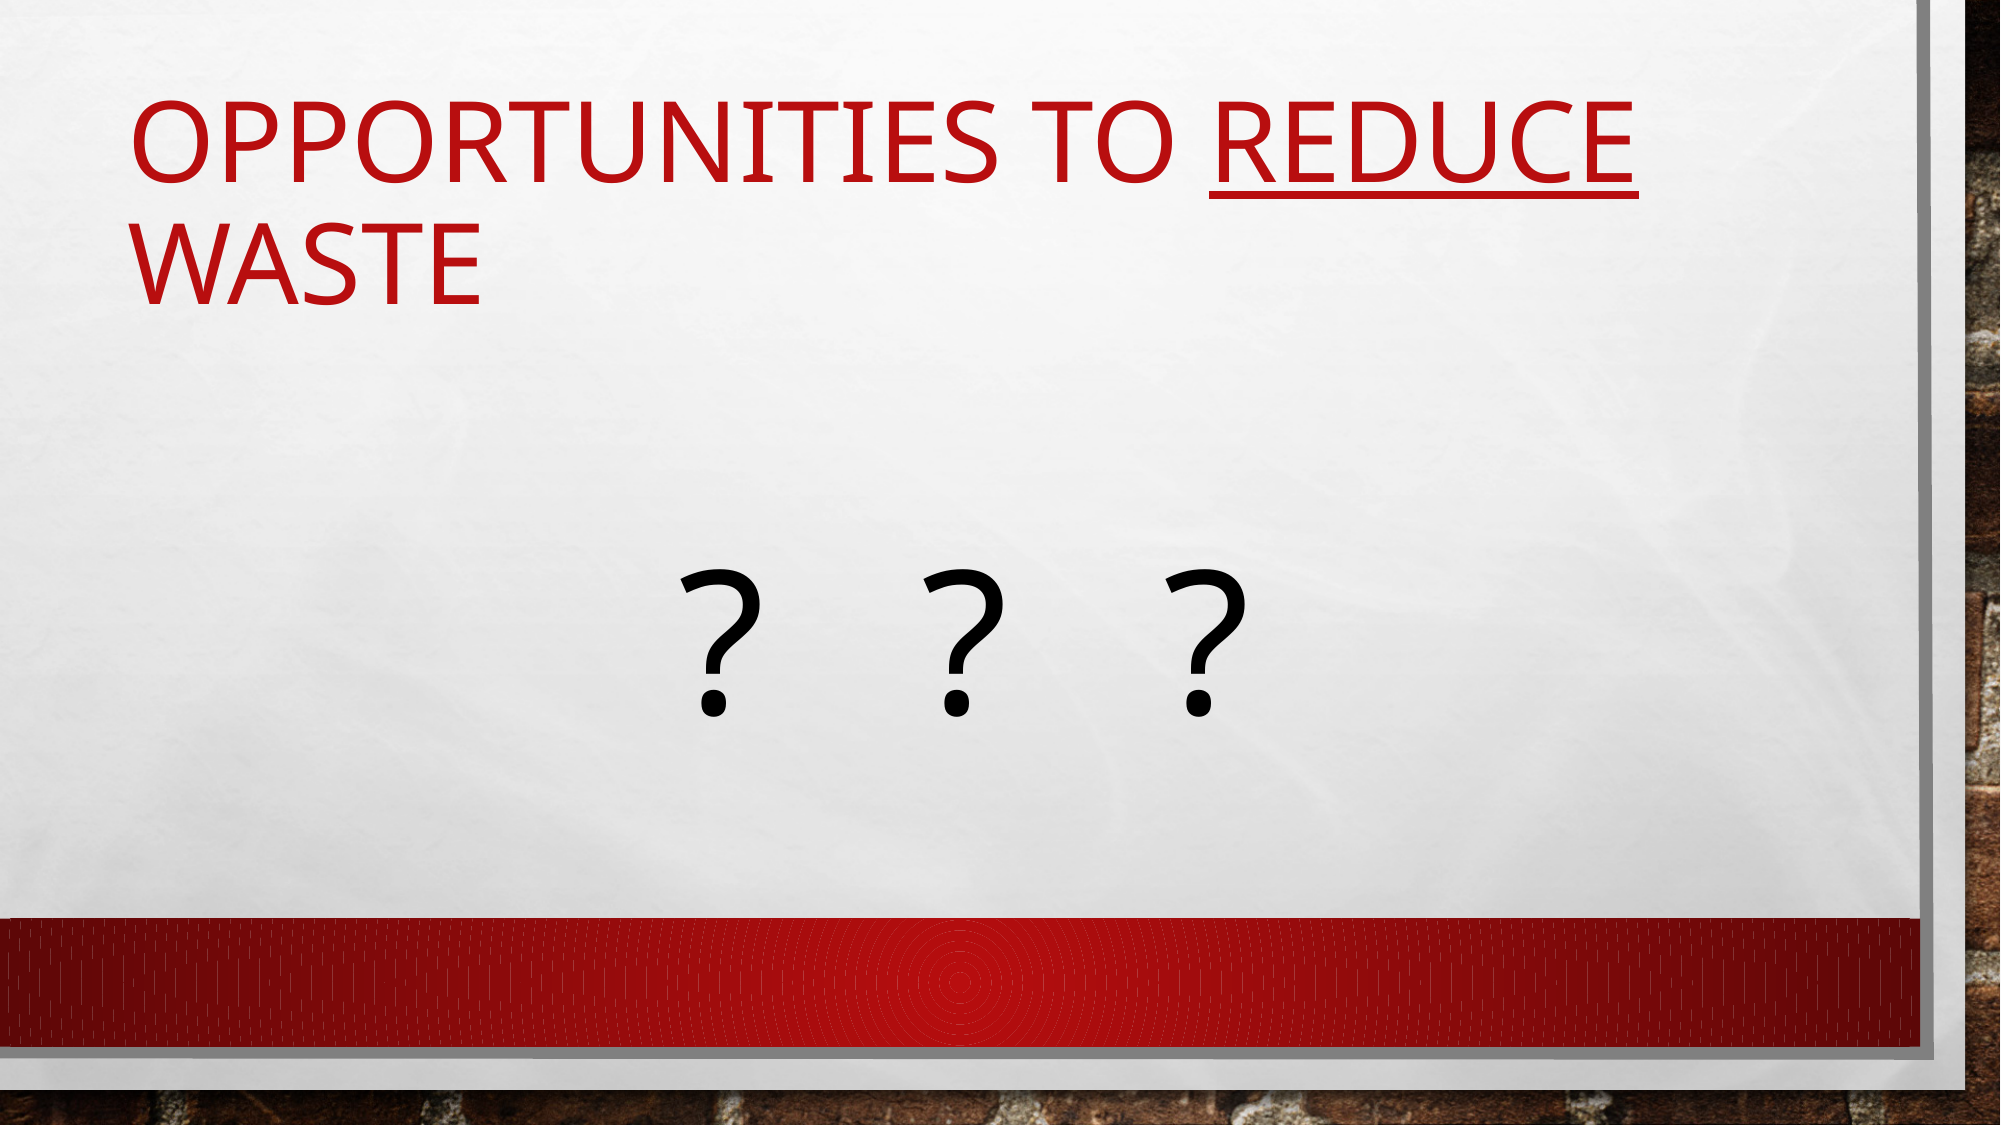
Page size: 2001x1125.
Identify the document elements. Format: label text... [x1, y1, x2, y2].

title Opportunities to Reduce waste [112, 112, 1818, 302]
list ? ? ? [112, 338, 1818, 882]
picture [0, 0, 2000, 1125]
